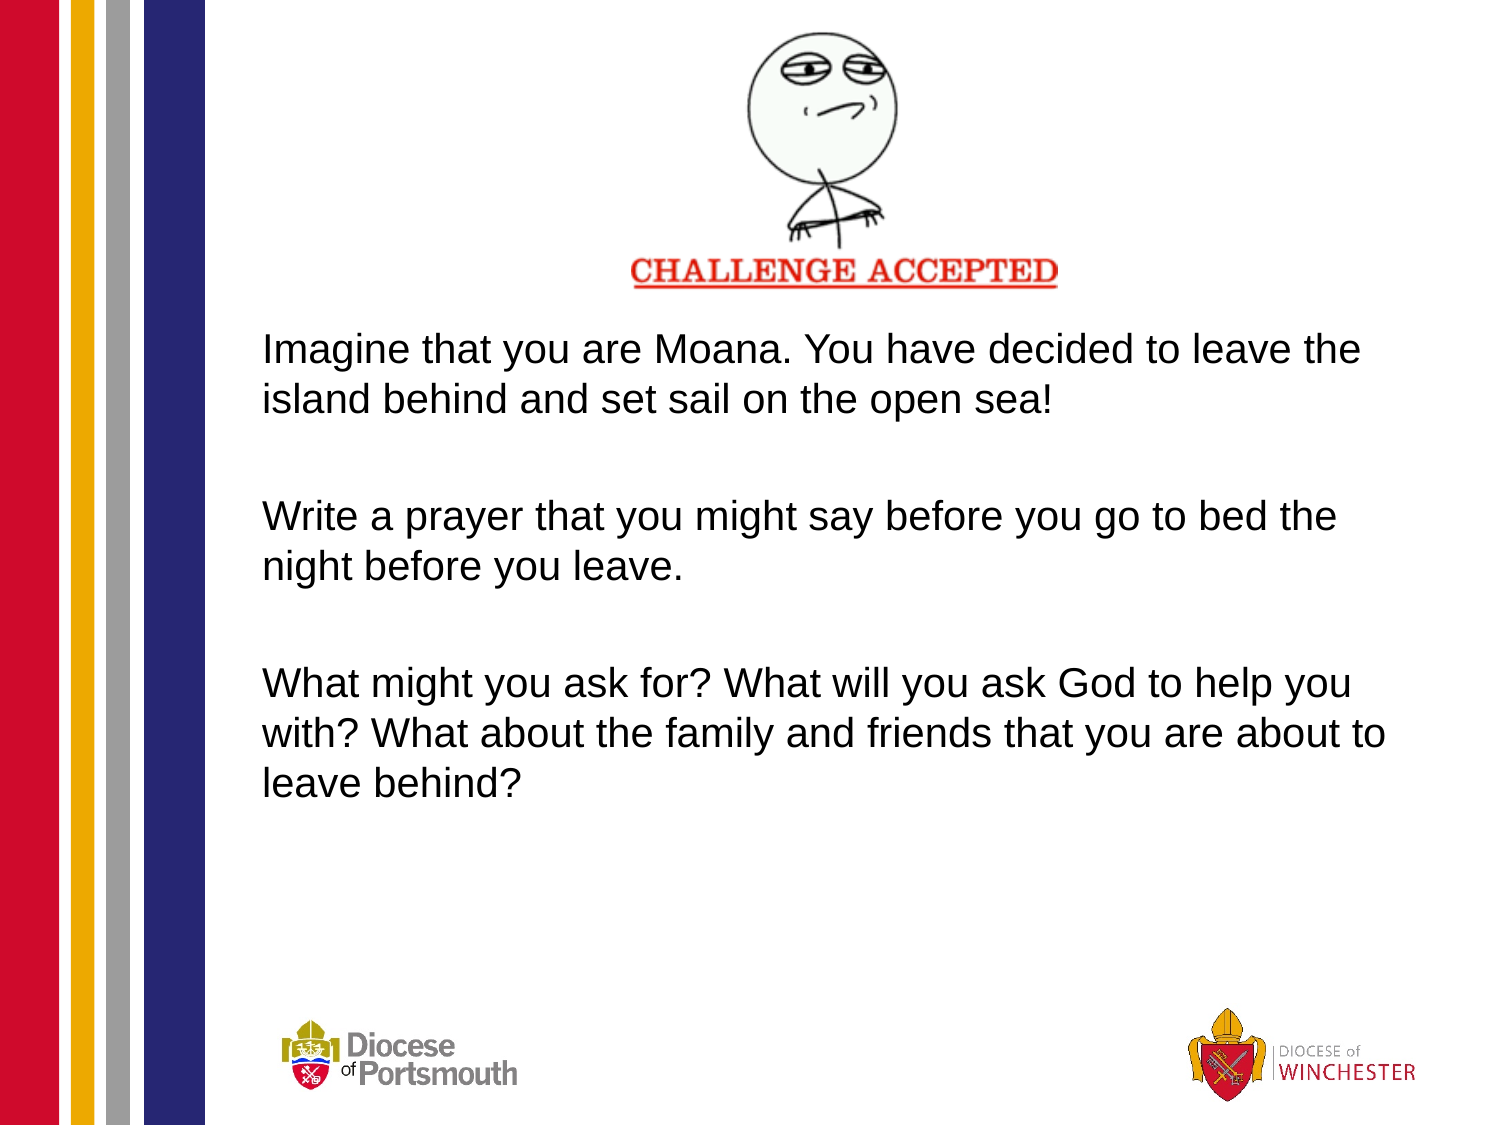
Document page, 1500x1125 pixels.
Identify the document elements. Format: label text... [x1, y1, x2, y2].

picture [277, 1040, 521, 1092]
picture [1175, 1040, 1424, 1106]
picture [631, 0, 1058, 374]
list Imagine that you are Moana. You have decided to leave the island behind and set sail on the open sea! Write a prayer that you might say before you go to bed the night before you leave. What might you ask for? What will you ask God to help you with? What about the family and friends that you are about to leave behind? [247, 314, 1442, 1040]
